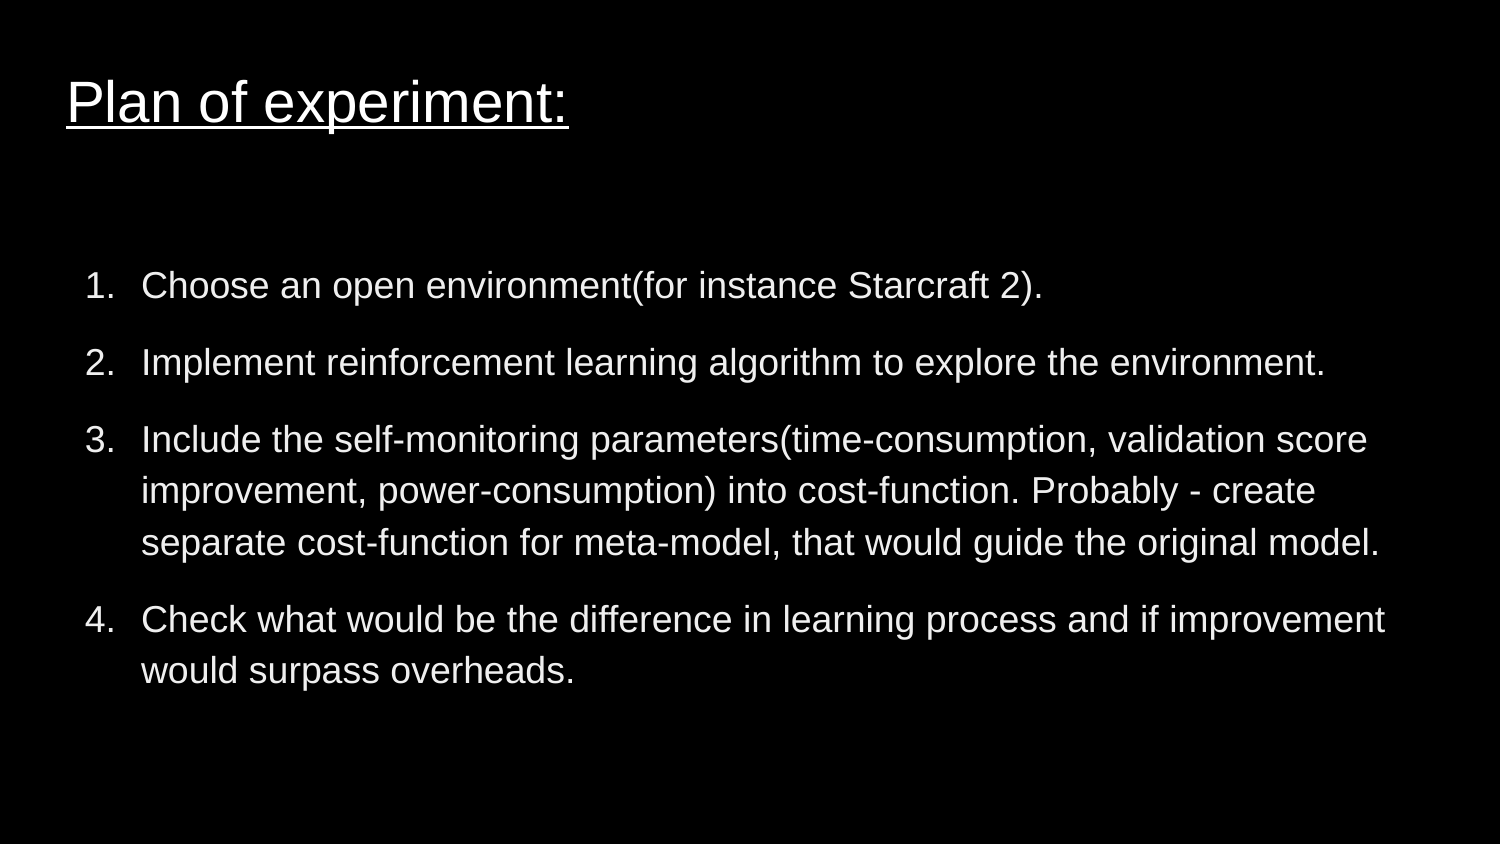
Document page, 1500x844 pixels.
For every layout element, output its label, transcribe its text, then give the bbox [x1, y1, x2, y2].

title Plan of experiment: [51, 49, 1449, 144]
list Choose an open environment(for instance Starcraft 2). Implement reinforcement learning algorithm to explore the environment. Include the self-monitoring parameters(time-consumption, validation score improvement, power-consumption) into cost-function. Probably - create separate cost-function for meta-model, that would guide the original model. Check what would be the difference in learning process and if improvement would surpass overheads. [51, 239, 1449, 800]
